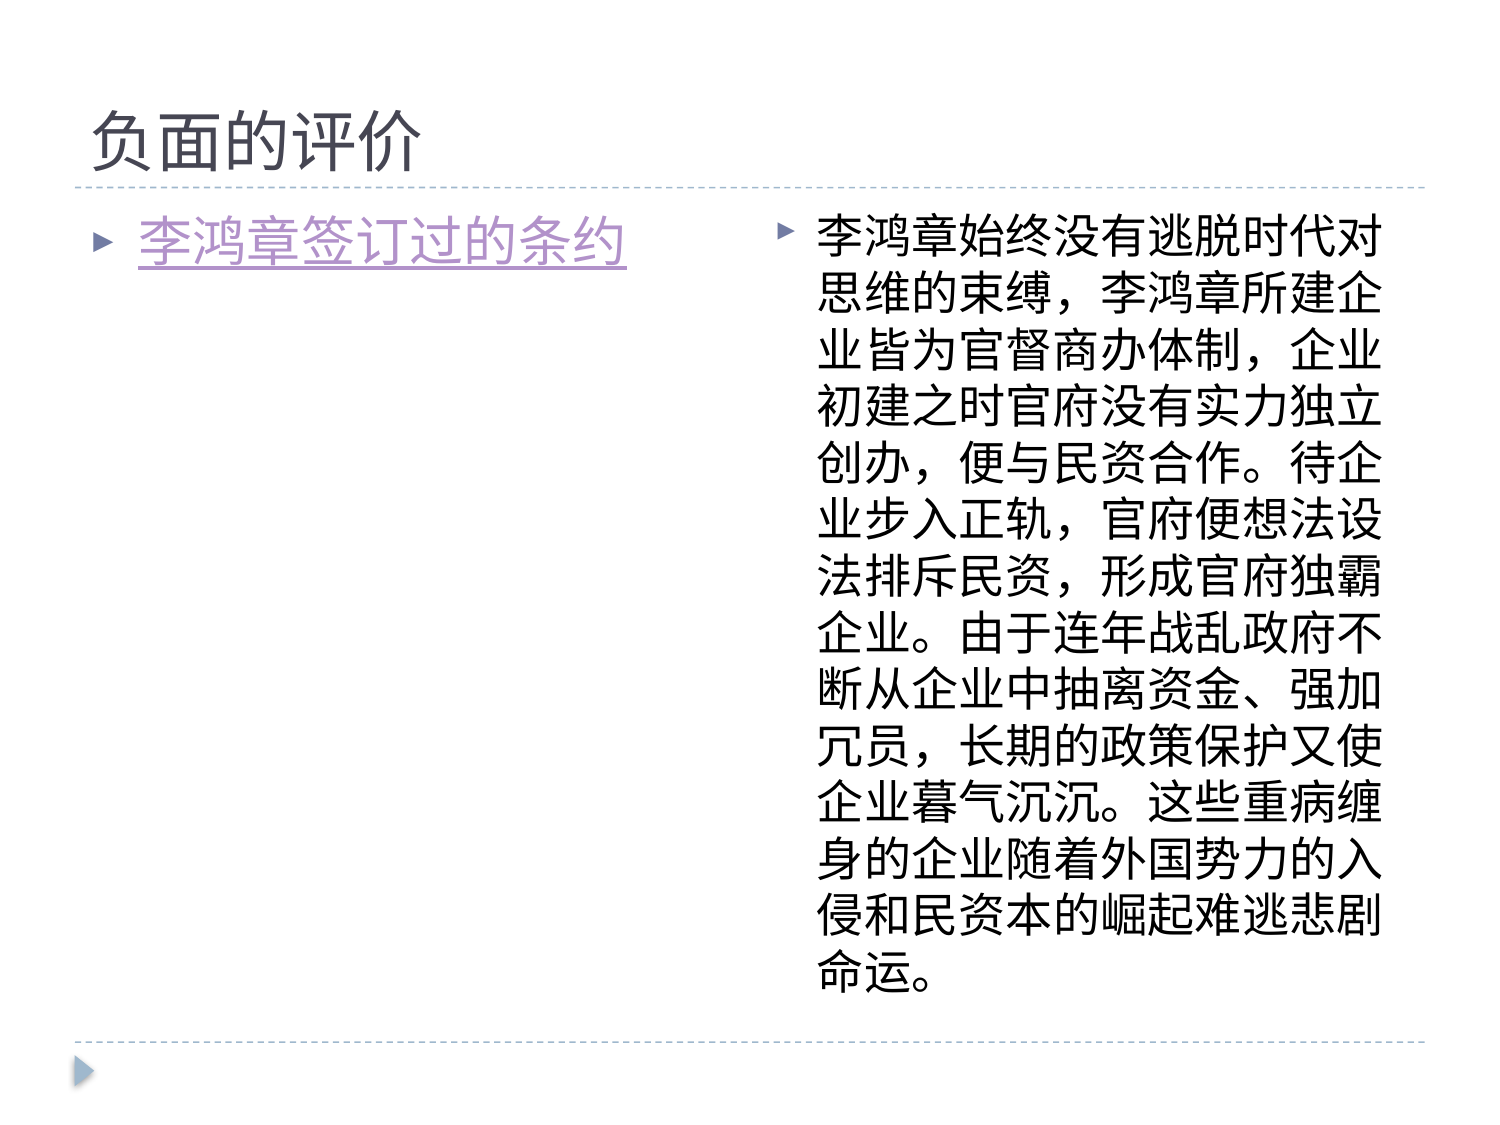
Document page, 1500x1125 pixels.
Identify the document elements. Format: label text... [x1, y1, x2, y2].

list 李鸿章签订过的条约 [75, 200, 738, 1010]
title 负面的评价 [75, 37, 1425, 188]
list 李鸿章始终没有逃脱时代对思维的束缚，李鸿章所建企业皆为官督商办体制，企业初建之时官府没有实力独立创办，便与民资合作。待企业步入正轨，官府便想法设法排斥民资，形成官府独霸企业。由于连年战乱政府不断从企业中抽离资金、强加冗员，长期的政策保护又使企业暮气沉沉。这些重病缠身的企业随着外国势力的入侵和民资本的崛起难逃悲剧命运。 [759, 199, 1423, 1010]
